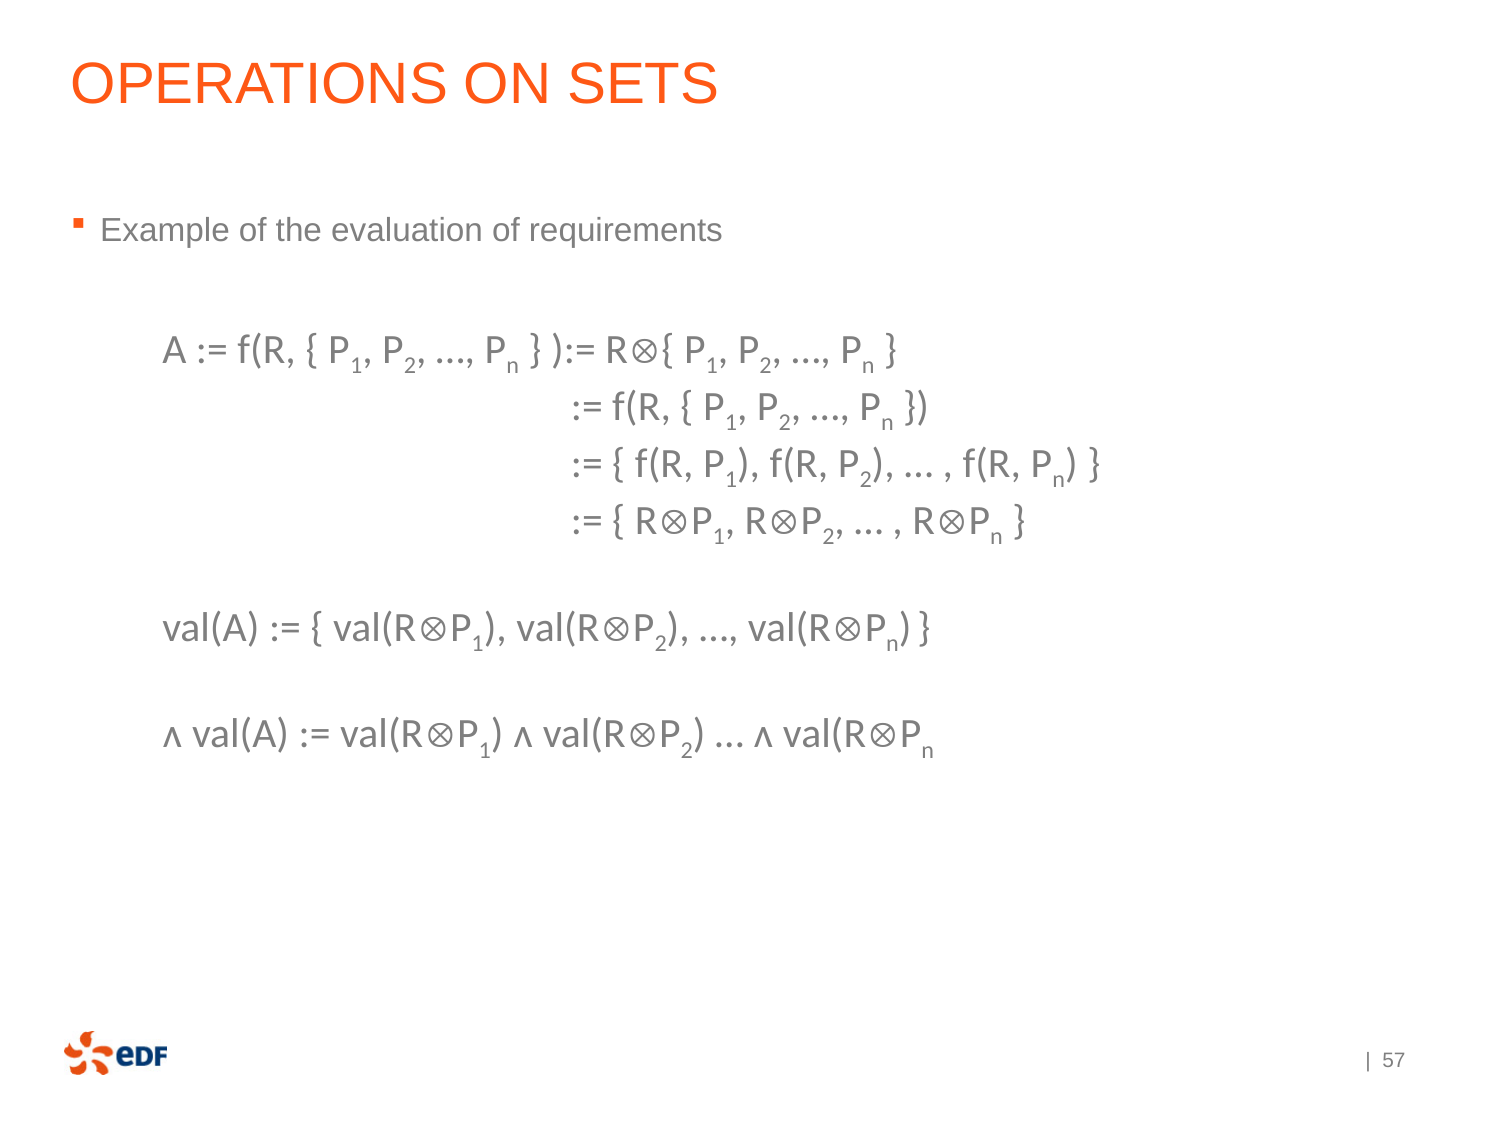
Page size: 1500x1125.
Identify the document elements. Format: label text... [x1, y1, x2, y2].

picture [64, 1031, 167, 1075]
text_box A := f(R, { P1, P2, …, Pn } ):= R{ P1, P2, …, Pn } := f(R, { P1, P2, …, Pn }) := { f(R, P1), f(R, P2), … , f(R, Pn) } := { RP1, RP2, … , RPn } val(A) := { val(RP1), val(RP2), …, val(RPn) } ᴧ val(A) := val(RP1) ᴧ val(RP2) … ᴧ val(RPn [147, 314, 1245, 771]
list Example of the evaluation of requirements [64, 208, 1436, 279]
title Operations on sets [64, 45, 1436, 185]
